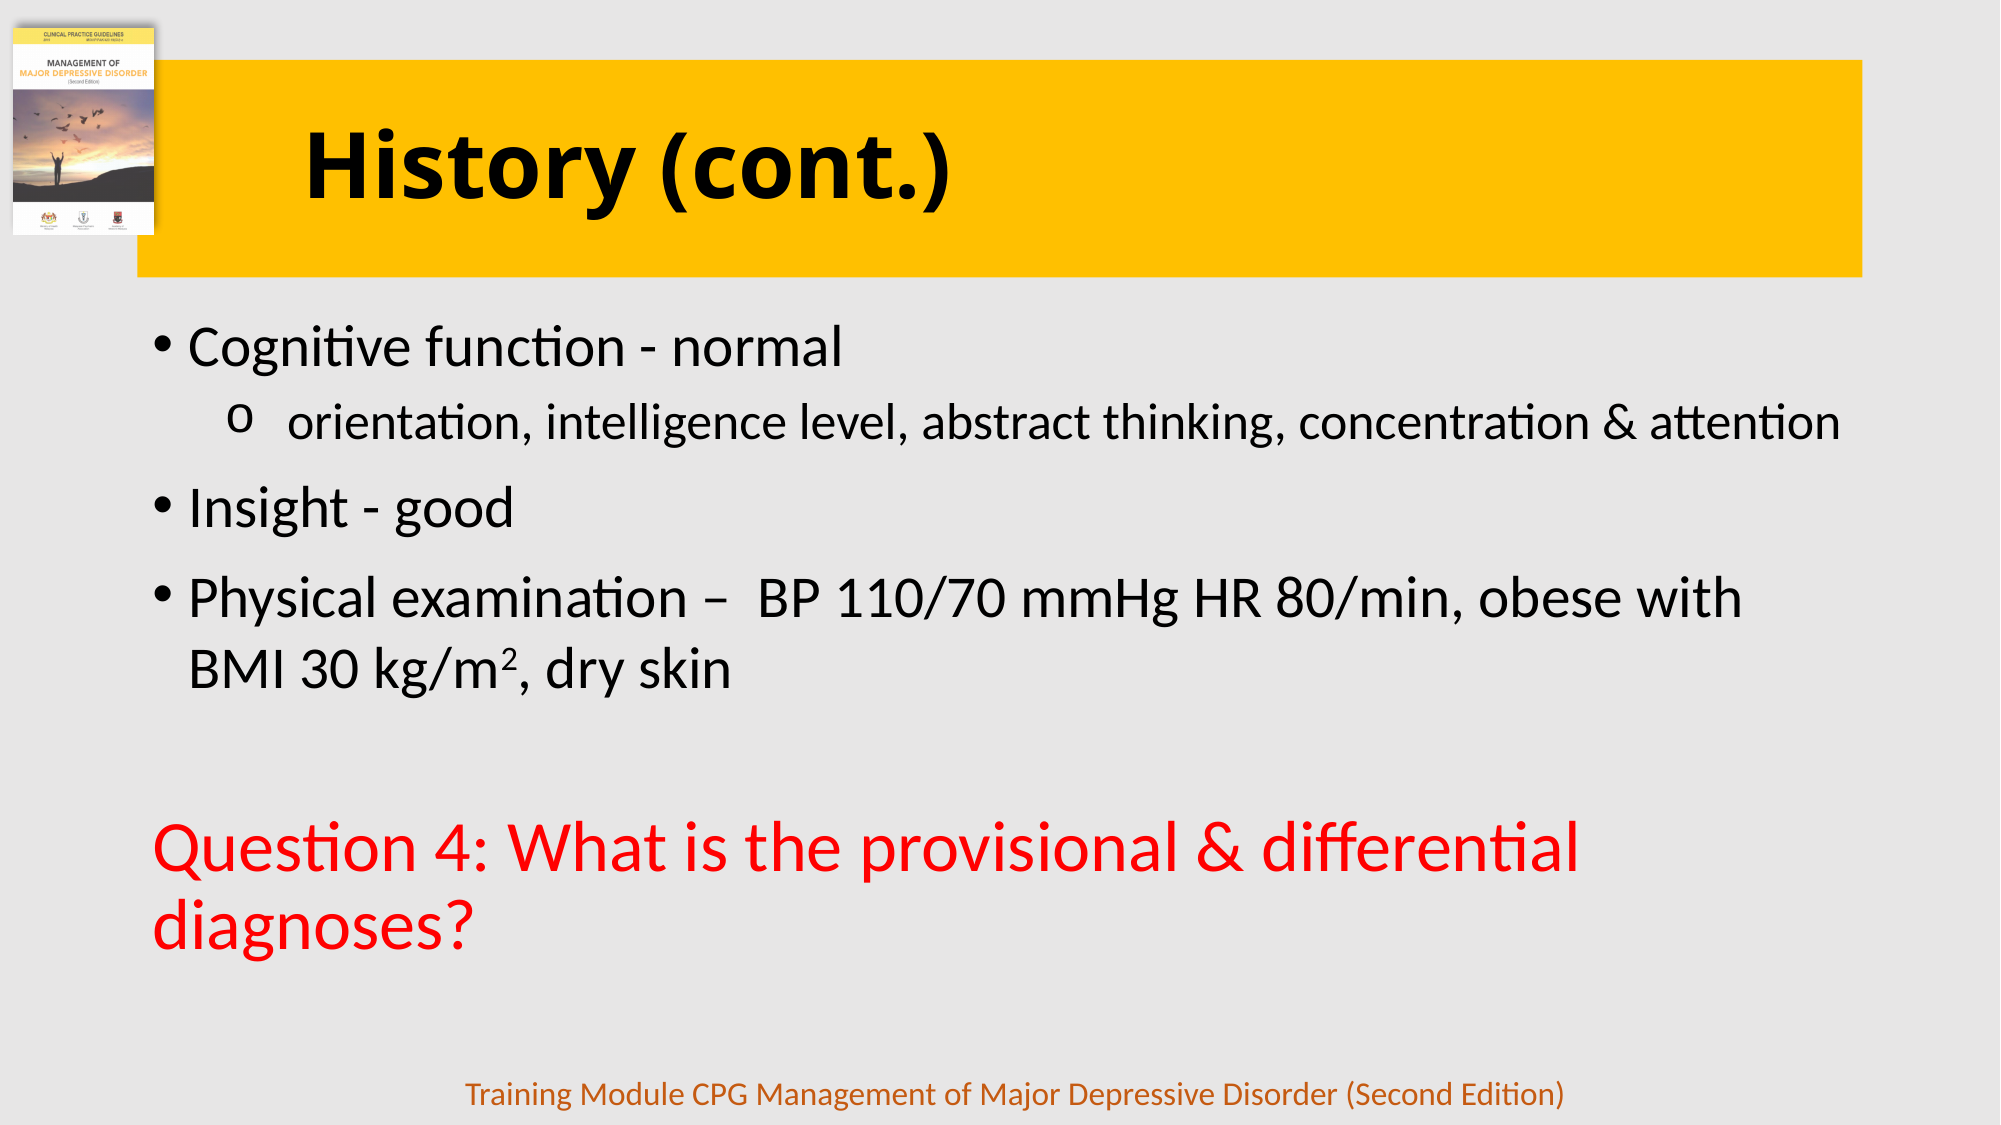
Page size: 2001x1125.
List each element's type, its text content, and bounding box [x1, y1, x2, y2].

text_box Training Module CPG Management of Major Depressive Disorder (Second Edition) [450, 1065, 1832, 1120]
title History (cont.) [137, 59, 1863, 278]
list Cognitive function - normal orientation, intelligence level, abstract thinking, concentration & attention Insight - good Physical examination – BP 110/70 mmHg HR 80/min, obese with BMI 30 kg/m2, dry skin Question 4: What is the provisional & differential diagnoses? [137, 299, 1863, 1014]
picture [13, 28, 154, 235]
